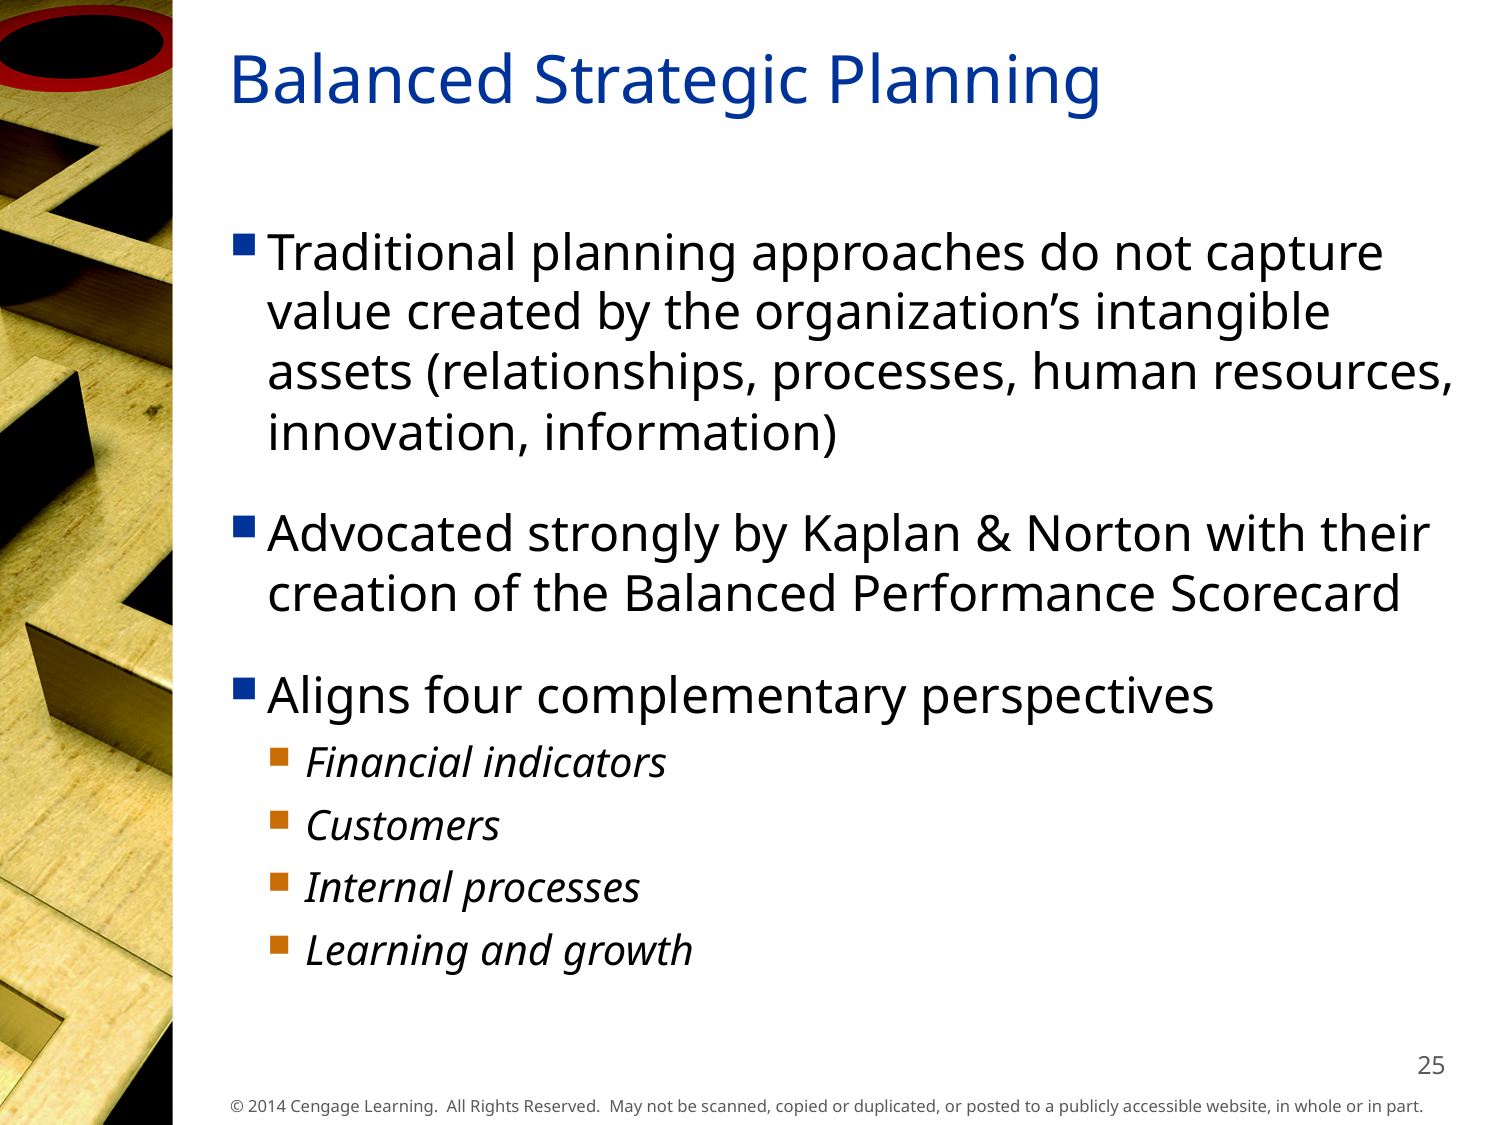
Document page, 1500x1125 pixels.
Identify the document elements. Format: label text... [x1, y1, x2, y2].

slide_number 25 [1386, 1037, 1478, 1097]
list Traditional planning approaches do not capture value created by the organization’s intangible assets (relationships, processes, human resources, innovation, information) Advocated strongly by Kaplan & Norton with their creation of the Balanced Performance Scorecard Aligns four complementary perspectives Financial indicators Customers Internal processes Learning and growth [215, 212, 1478, 1097]
picture [0, 0, 173, 1125]
title Balanced Strategic Planning [213, 29, 1454, 213]
